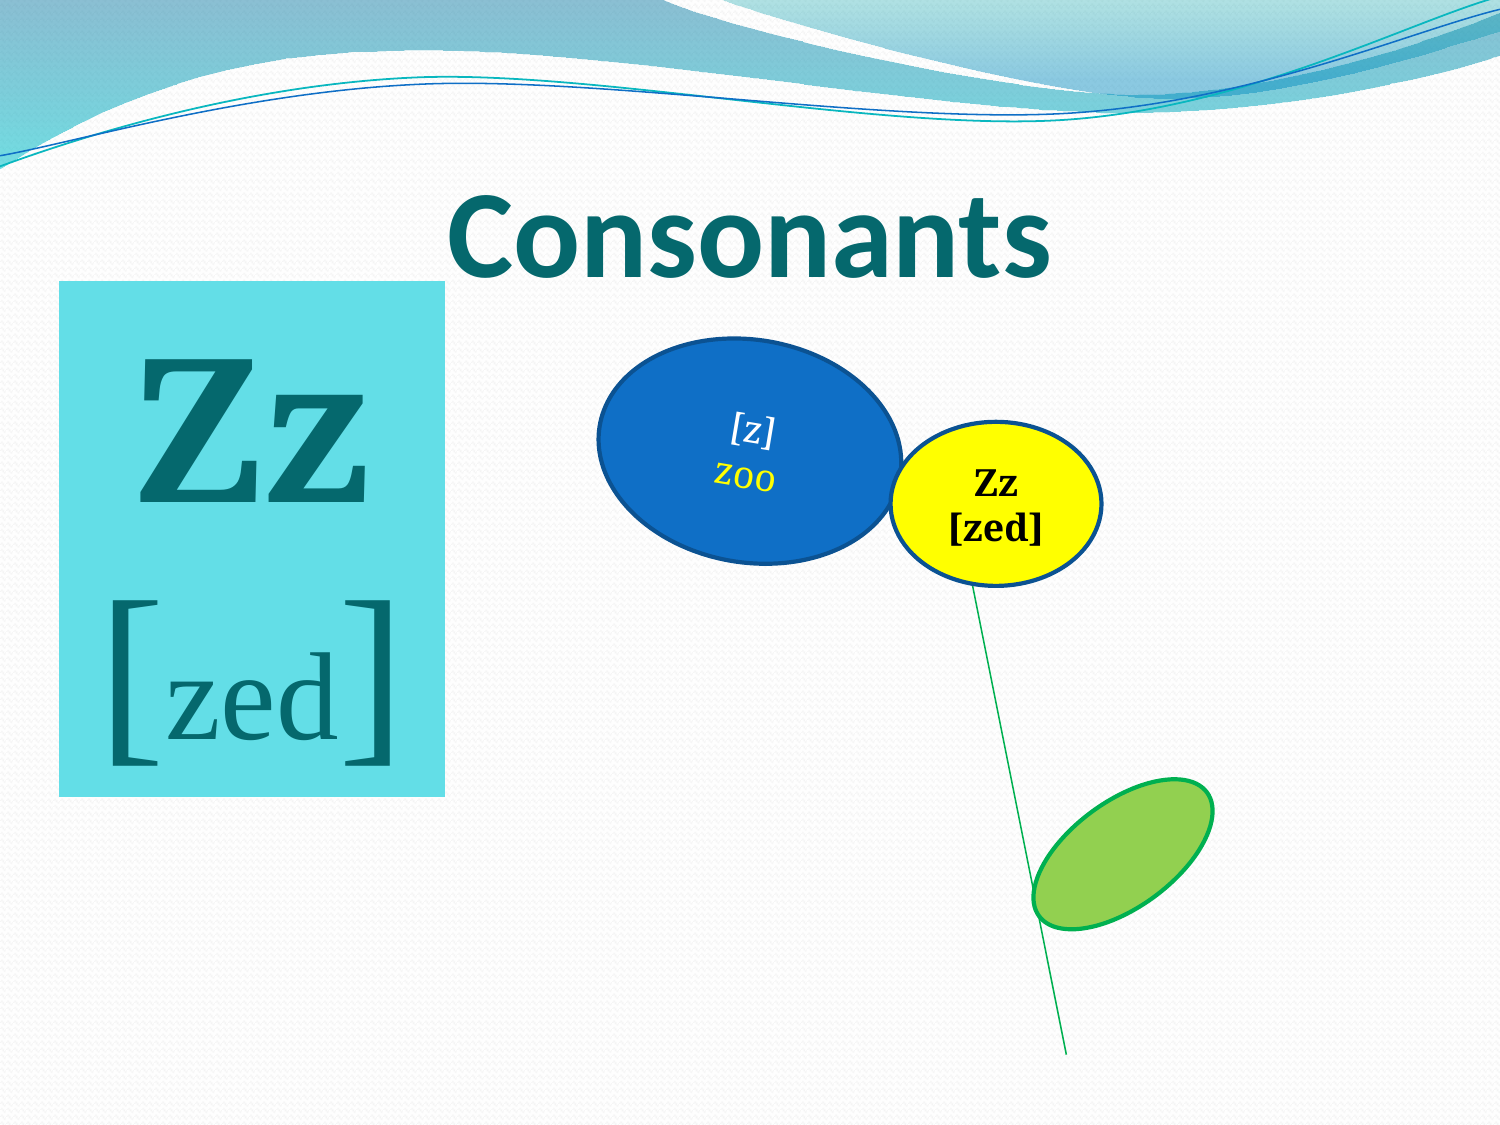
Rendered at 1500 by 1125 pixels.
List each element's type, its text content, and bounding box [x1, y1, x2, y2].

title Consonants [75, 115, 1425, 303]
text_box [z] zoo [596, 336, 904, 566]
table_header Zz [zed] [59, 281, 445, 797]
text_box Zz [zed] [888, 419, 1104, 588]
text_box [784, 773, 1255, 868]
text_box [1031, 879, 1179, 932]
